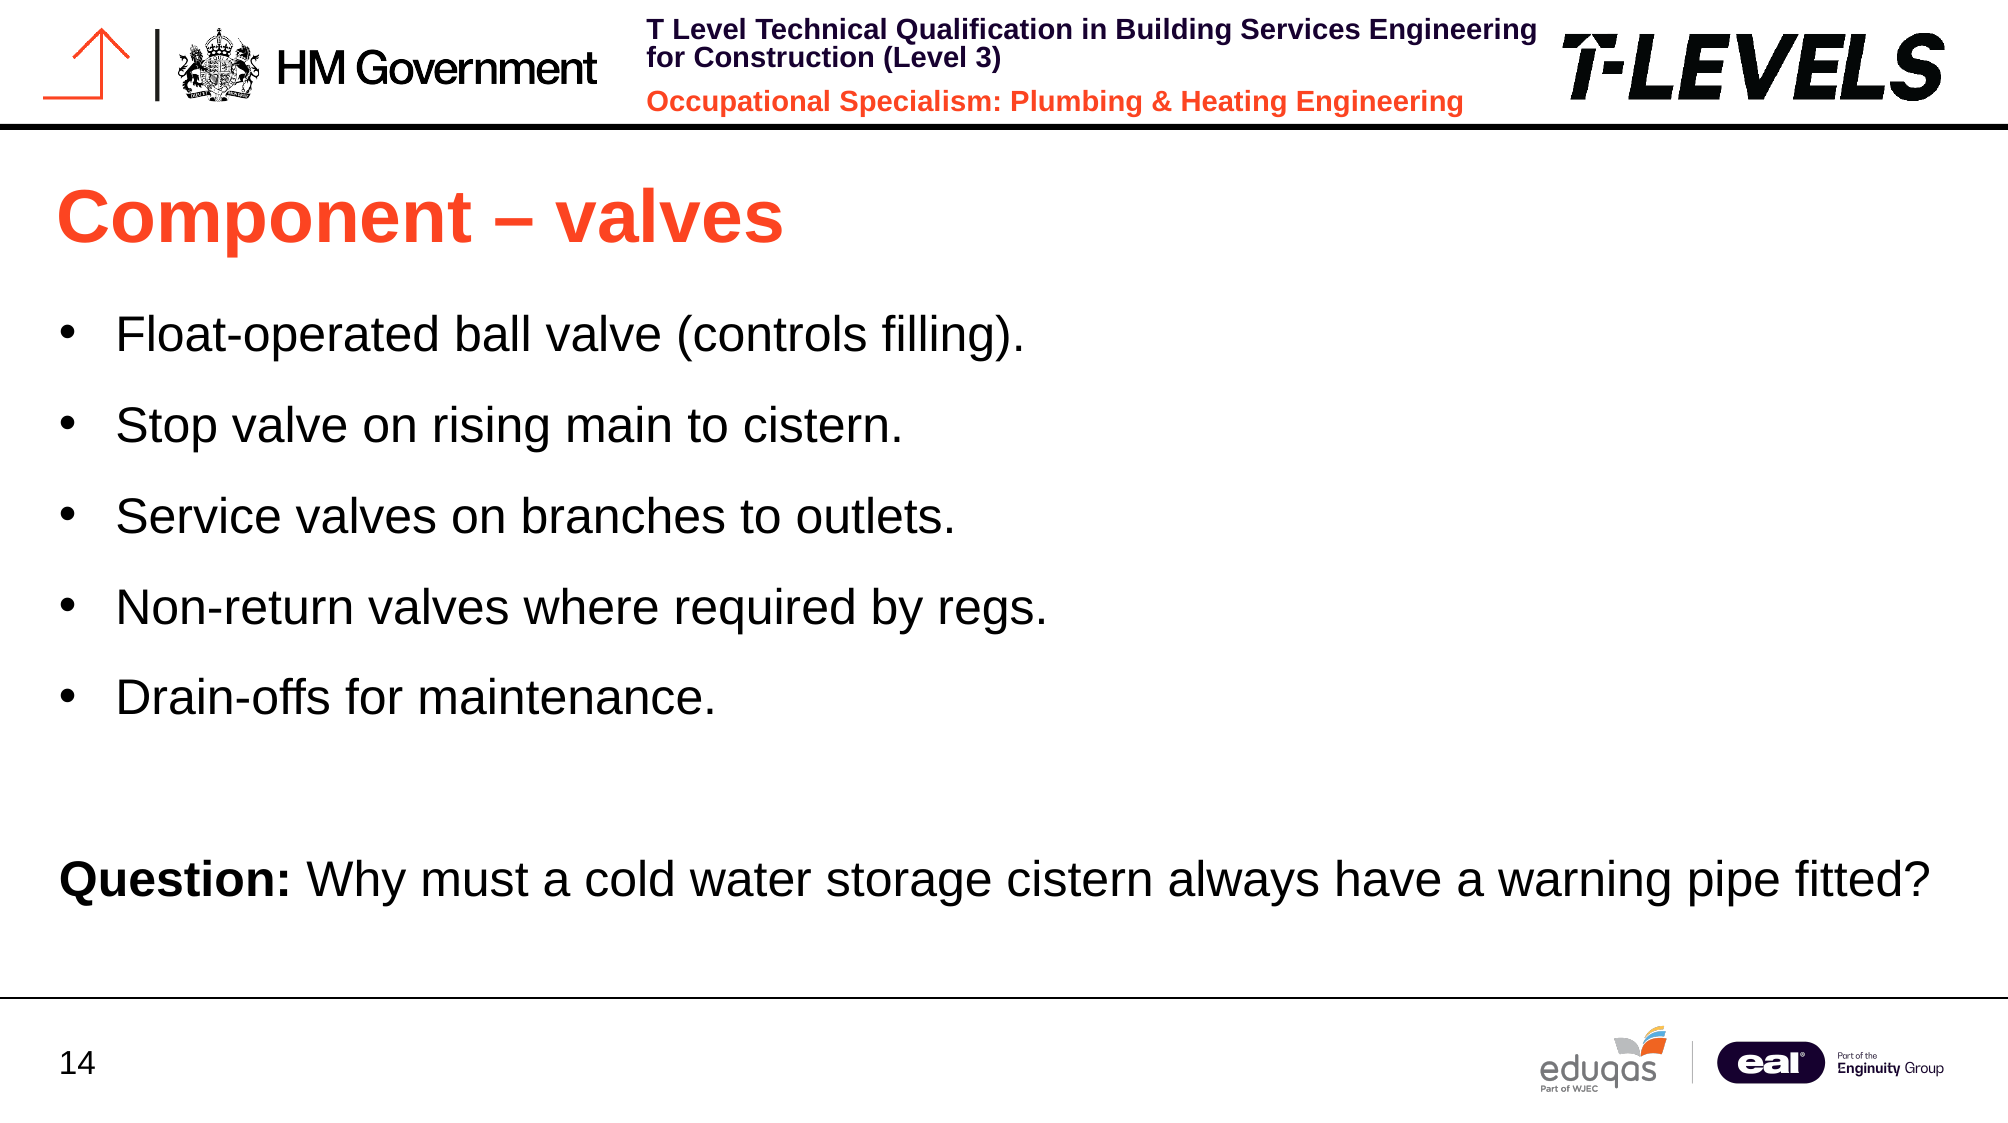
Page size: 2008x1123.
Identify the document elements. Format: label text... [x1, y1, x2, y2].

picture [38, 27, 136, 100]
picture [1535, 1021, 1949, 1097]
list Float-operated ball valve (controls filling). Stop valve on rising main to cistern. Service valves on branches to outlets. Non-return valves where required by regs. Drain-offs for maintenance. Question: Why must a cold water storage cistern always have a warning pipe fitted? [59, 295, 1949, 975]
picture [155, 28, 597, 102]
title Component – valves [41, 111, 1949, 314]
picture [1543, 25, 1964, 108]
